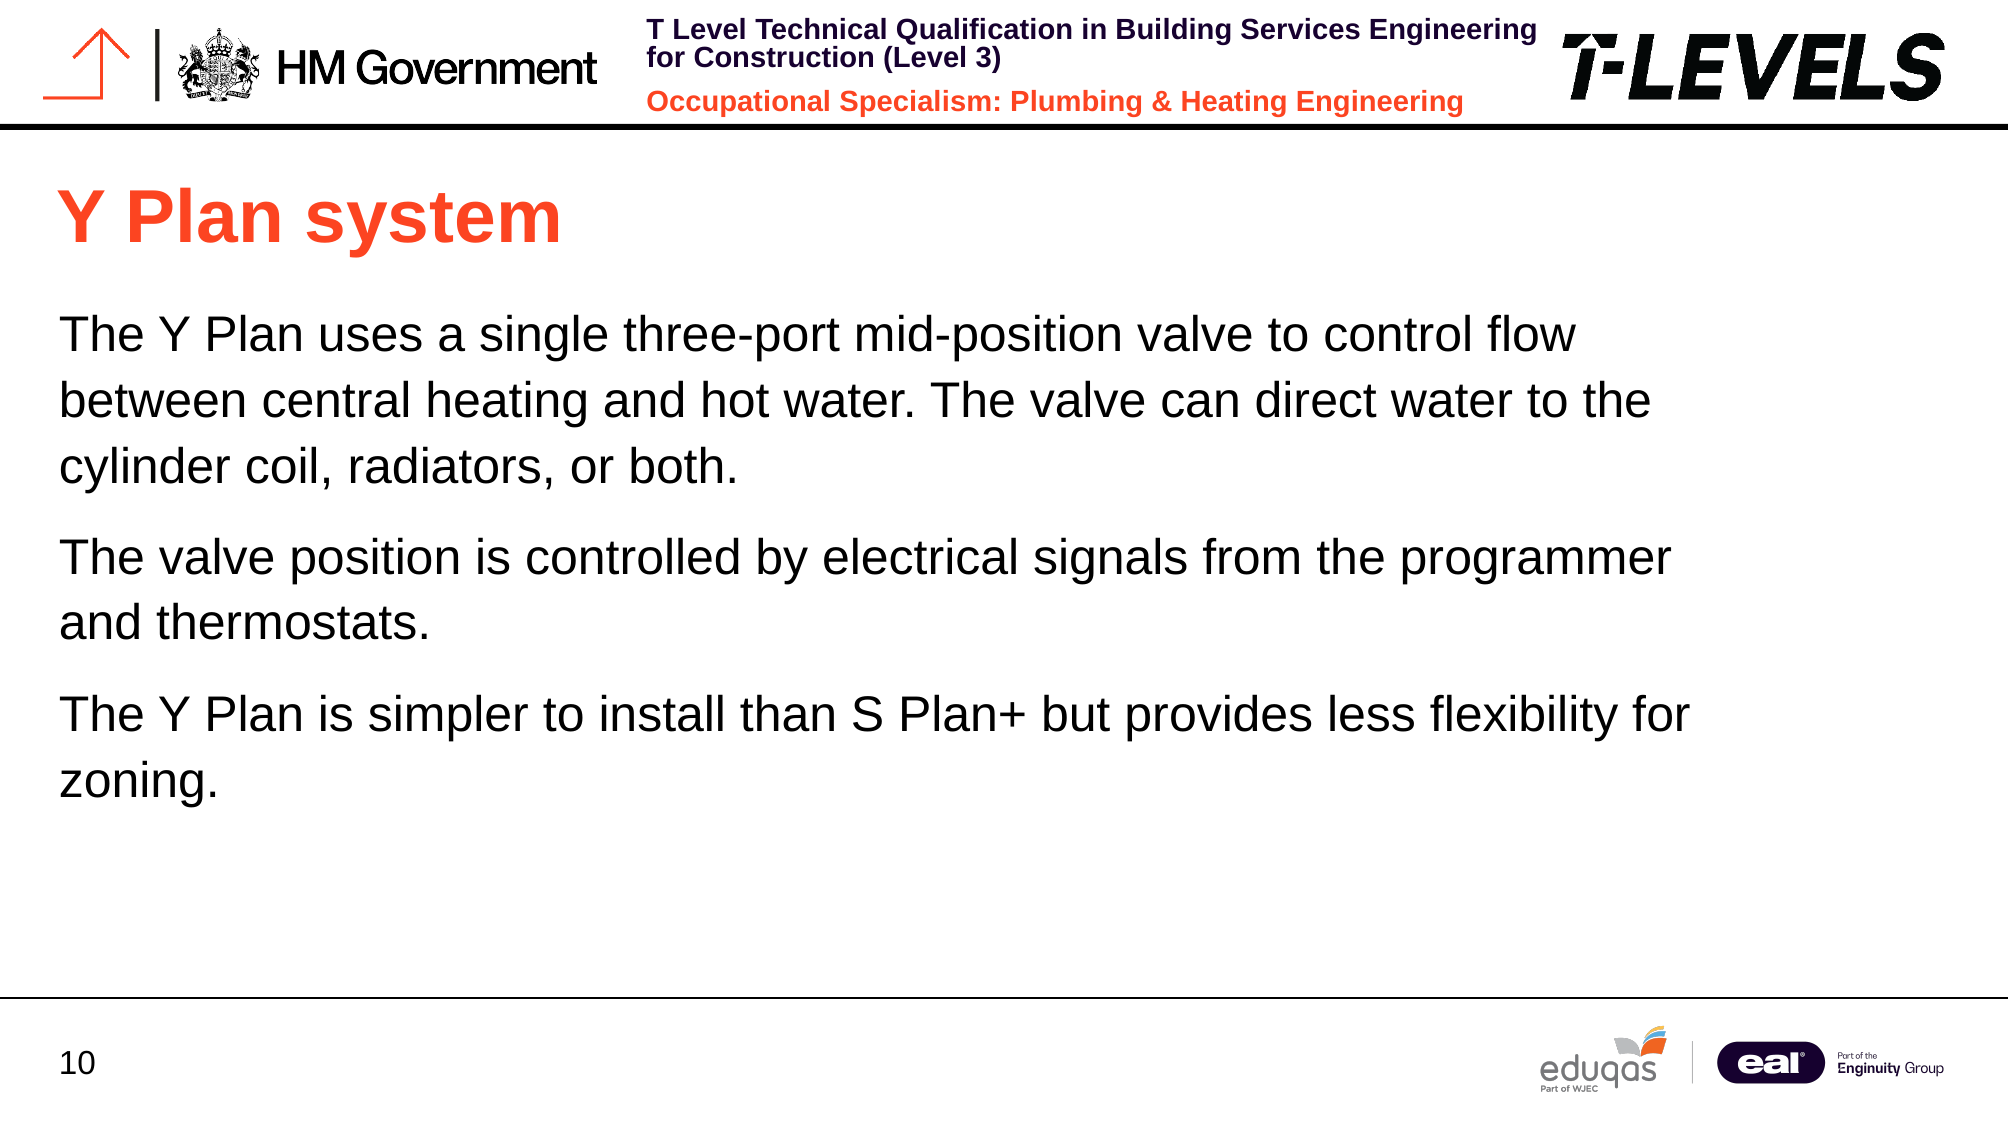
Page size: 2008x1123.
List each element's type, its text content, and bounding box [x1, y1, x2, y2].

list The Y Plan uses a single three-port mid-position valve to control flow between central heating and hot water. The valve can direct water to the cylinder coil, radiators, or both. The valve position is controlled by electrical signals from the programmer and thermostats. The Y Plan is simpler to install than S Plan+ but provides less flexibility for zoning. [59, 295, 1747, 975]
picture [155, 28, 597, 102]
picture [38, 27, 136, 100]
picture [1535, 1021, 1949, 1097]
picture [1543, 25, 1964, 108]
title Y Plan system [41, 111, 1949, 314]
